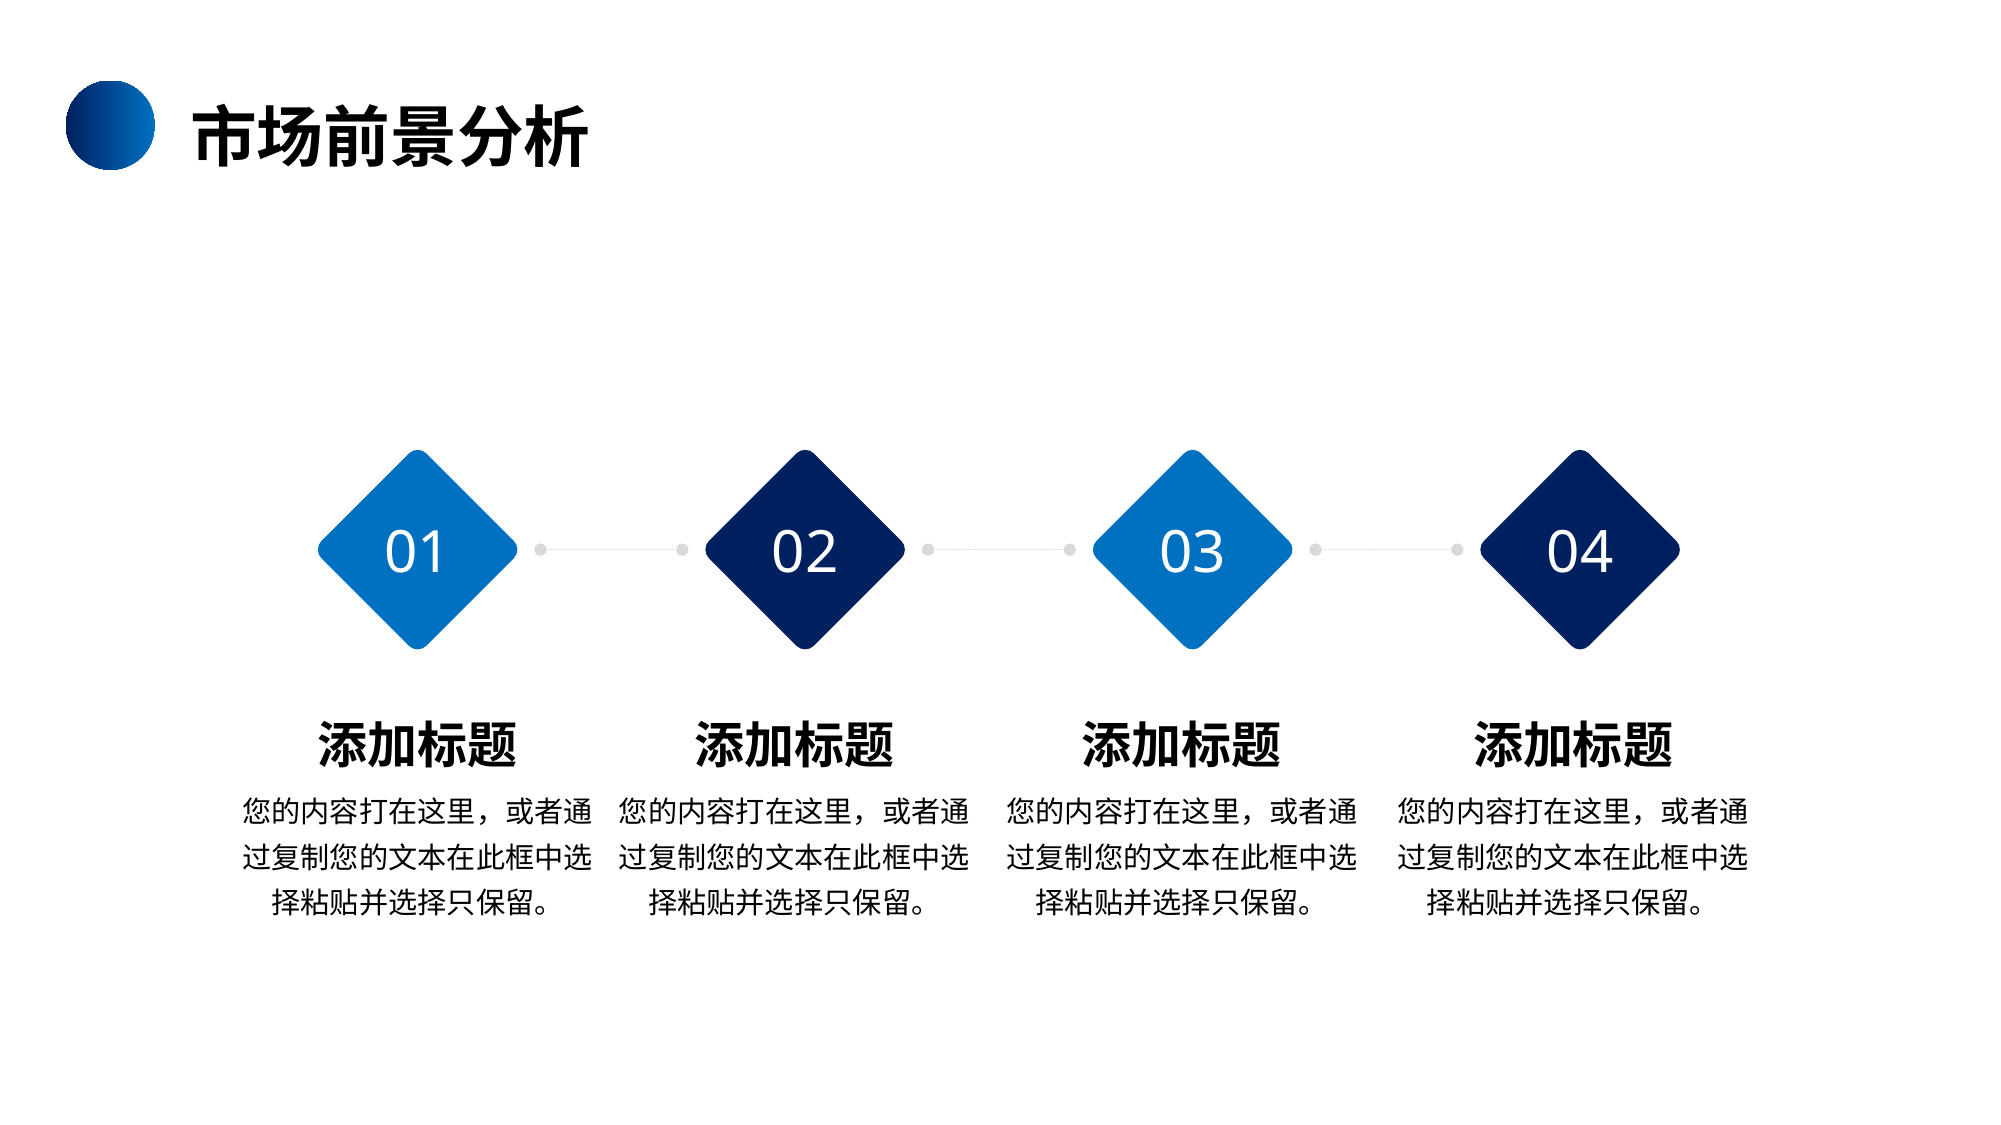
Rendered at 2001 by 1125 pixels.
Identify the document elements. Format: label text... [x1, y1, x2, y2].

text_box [65, 63, 614, 176]
text_box 您的内容打在这里，或者通过复制您的文本在此框中选择粘贴并选择只保留。 [978, 775, 1369, 927]
text_box 您的内容打在这里，或者通过复制您的文本在此框中选择粘贴并选择只保留。 [1369, 775, 1777, 927]
text_box 添加标题 [283, 688, 552, 775]
text_box 添加标题 [1439, 688, 1707, 775]
text_box 您的内容打在这里，或者通过复制您的文本在此框中选择粘贴并选择只保留。 [590, 775, 978, 927]
text_box 添加标题 [1048, 688, 1316, 775]
text_box 添加标题 [660, 688, 928, 775]
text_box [316, 448, 1682, 651]
text_box 您的内容打在这里，或者通过复制您的文本在此框中选择粘贴并选择只保留。 [213, 775, 590, 927]
